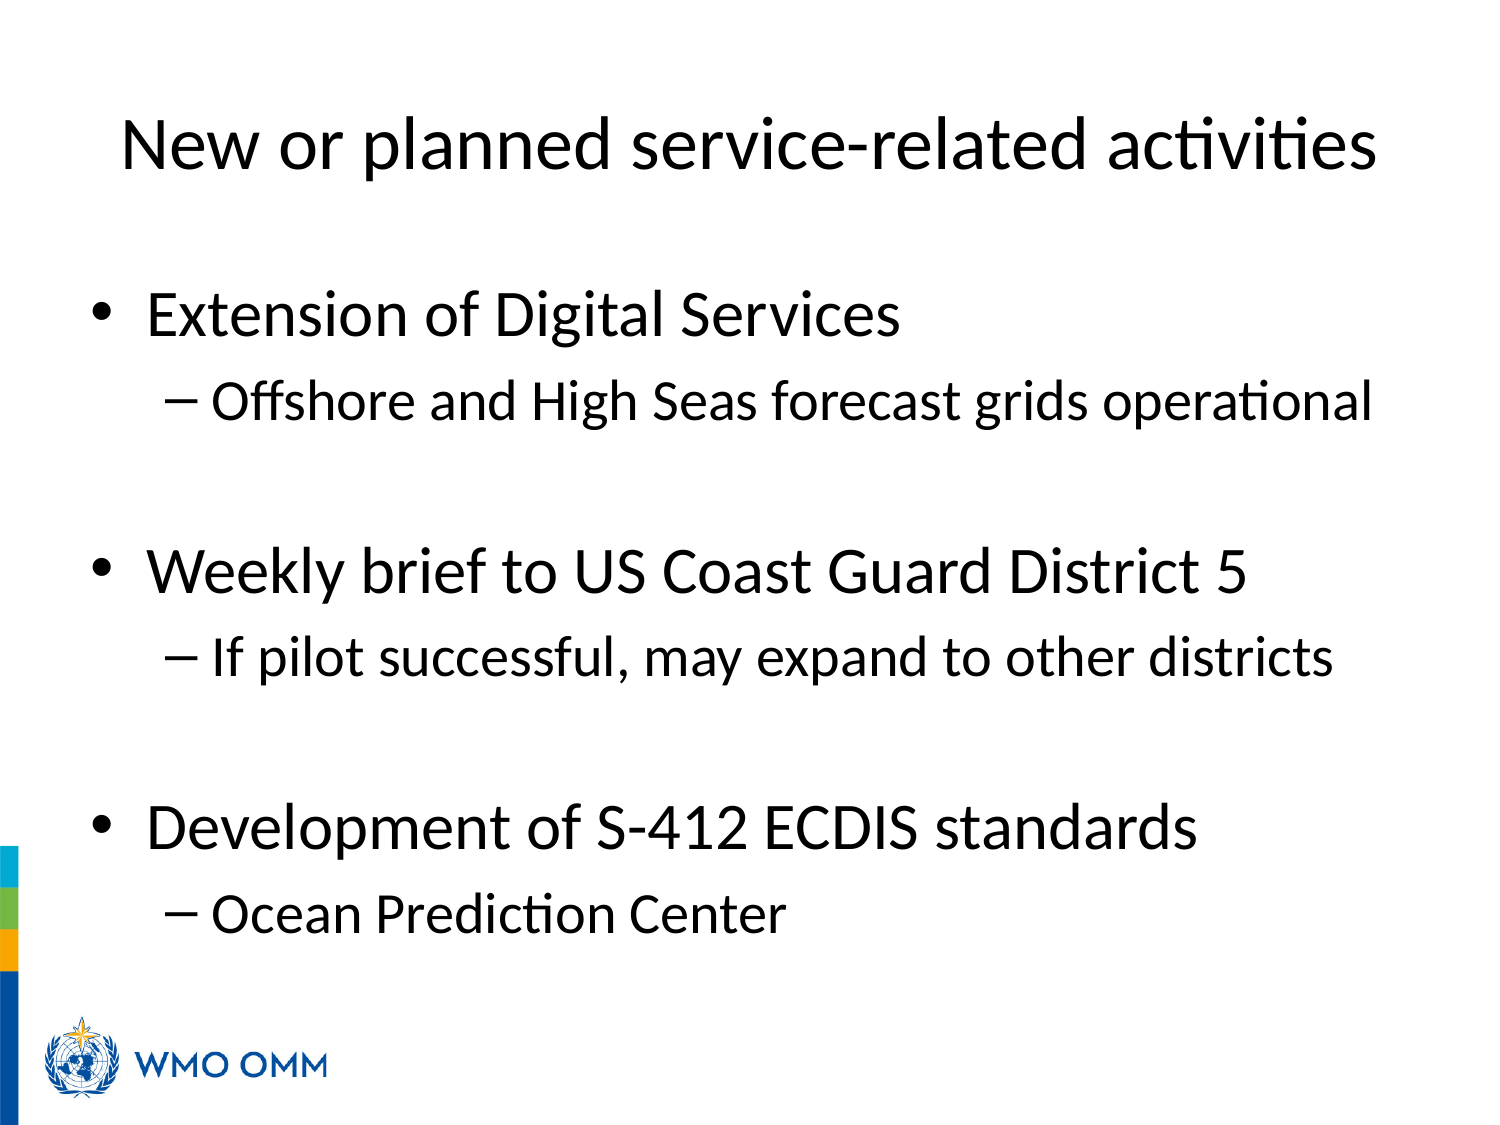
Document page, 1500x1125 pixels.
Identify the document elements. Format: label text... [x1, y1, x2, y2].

picture [0, 845, 327, 1125]
list Extension of Digital Services Offshore and High Seas forecast grids operational Weekly brief to US Coast Guard District 5 If pilot successful, may expand to other districts Development of S-412 ECDIS standards Ocean Prediction Center [75, 262, 1425, 1005]
title New or planned service-related activities [75, 45, 1425, 233]
